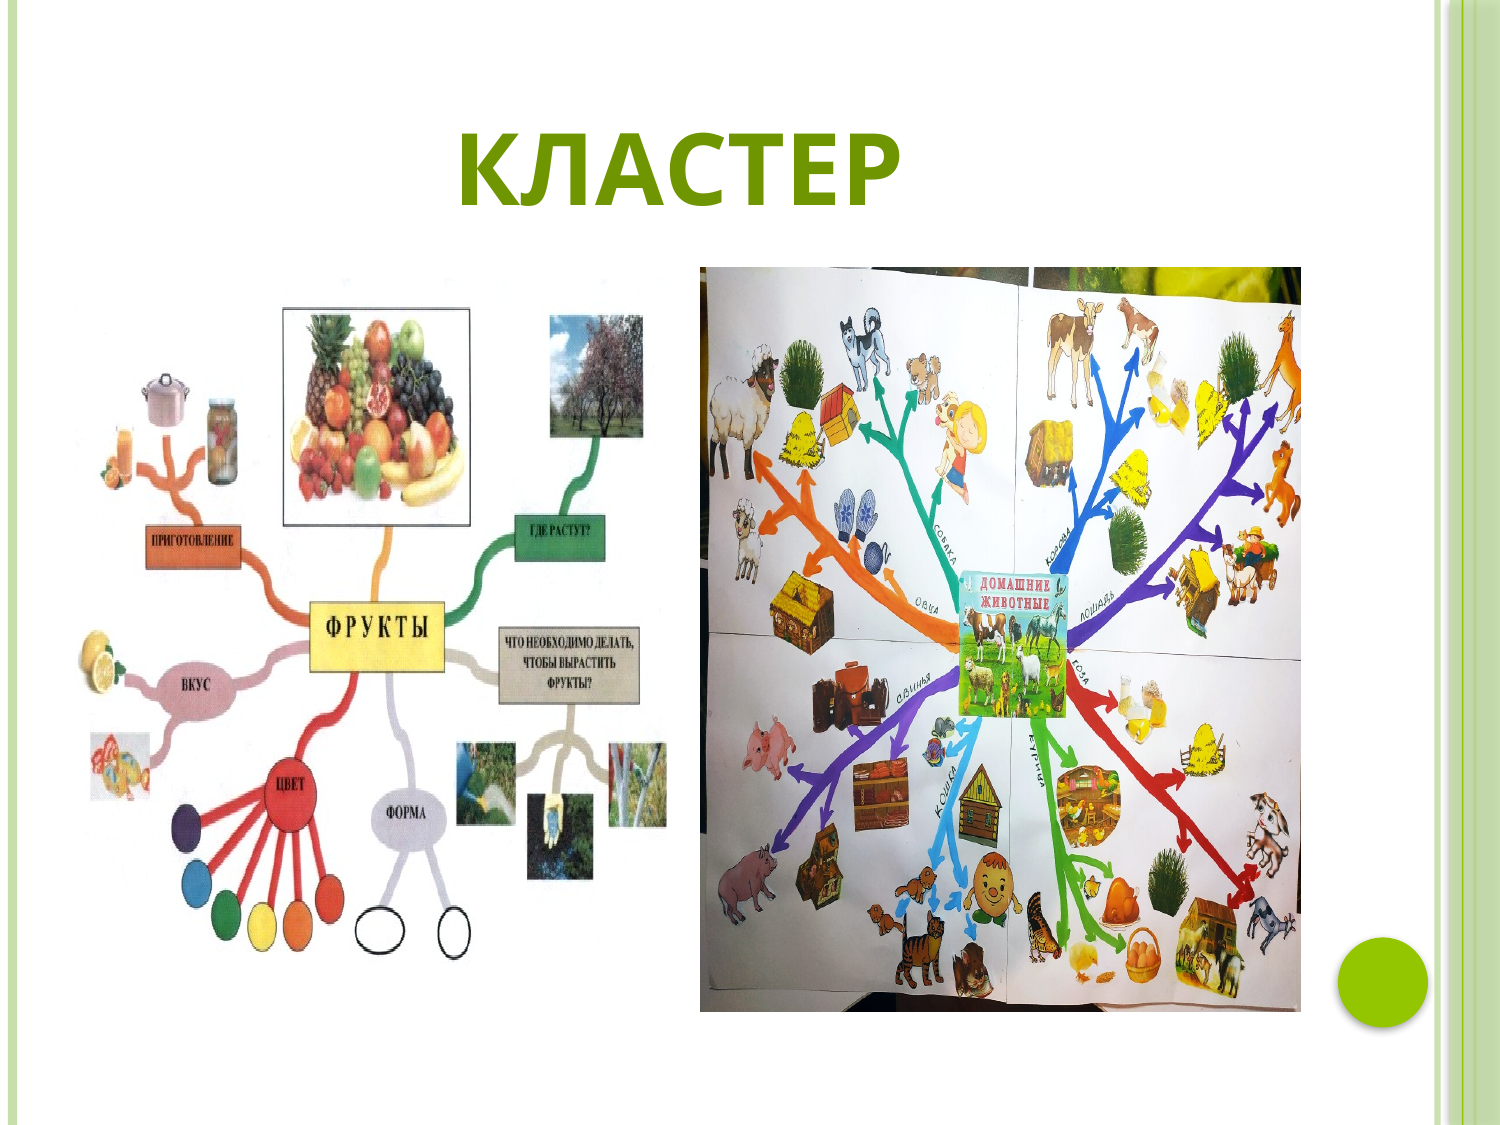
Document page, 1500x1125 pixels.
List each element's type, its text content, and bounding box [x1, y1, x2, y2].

title Кластер [75, 45, 1300, 233]
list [74, 278, 676, 1012]
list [699, 266, 1301, 1012]
